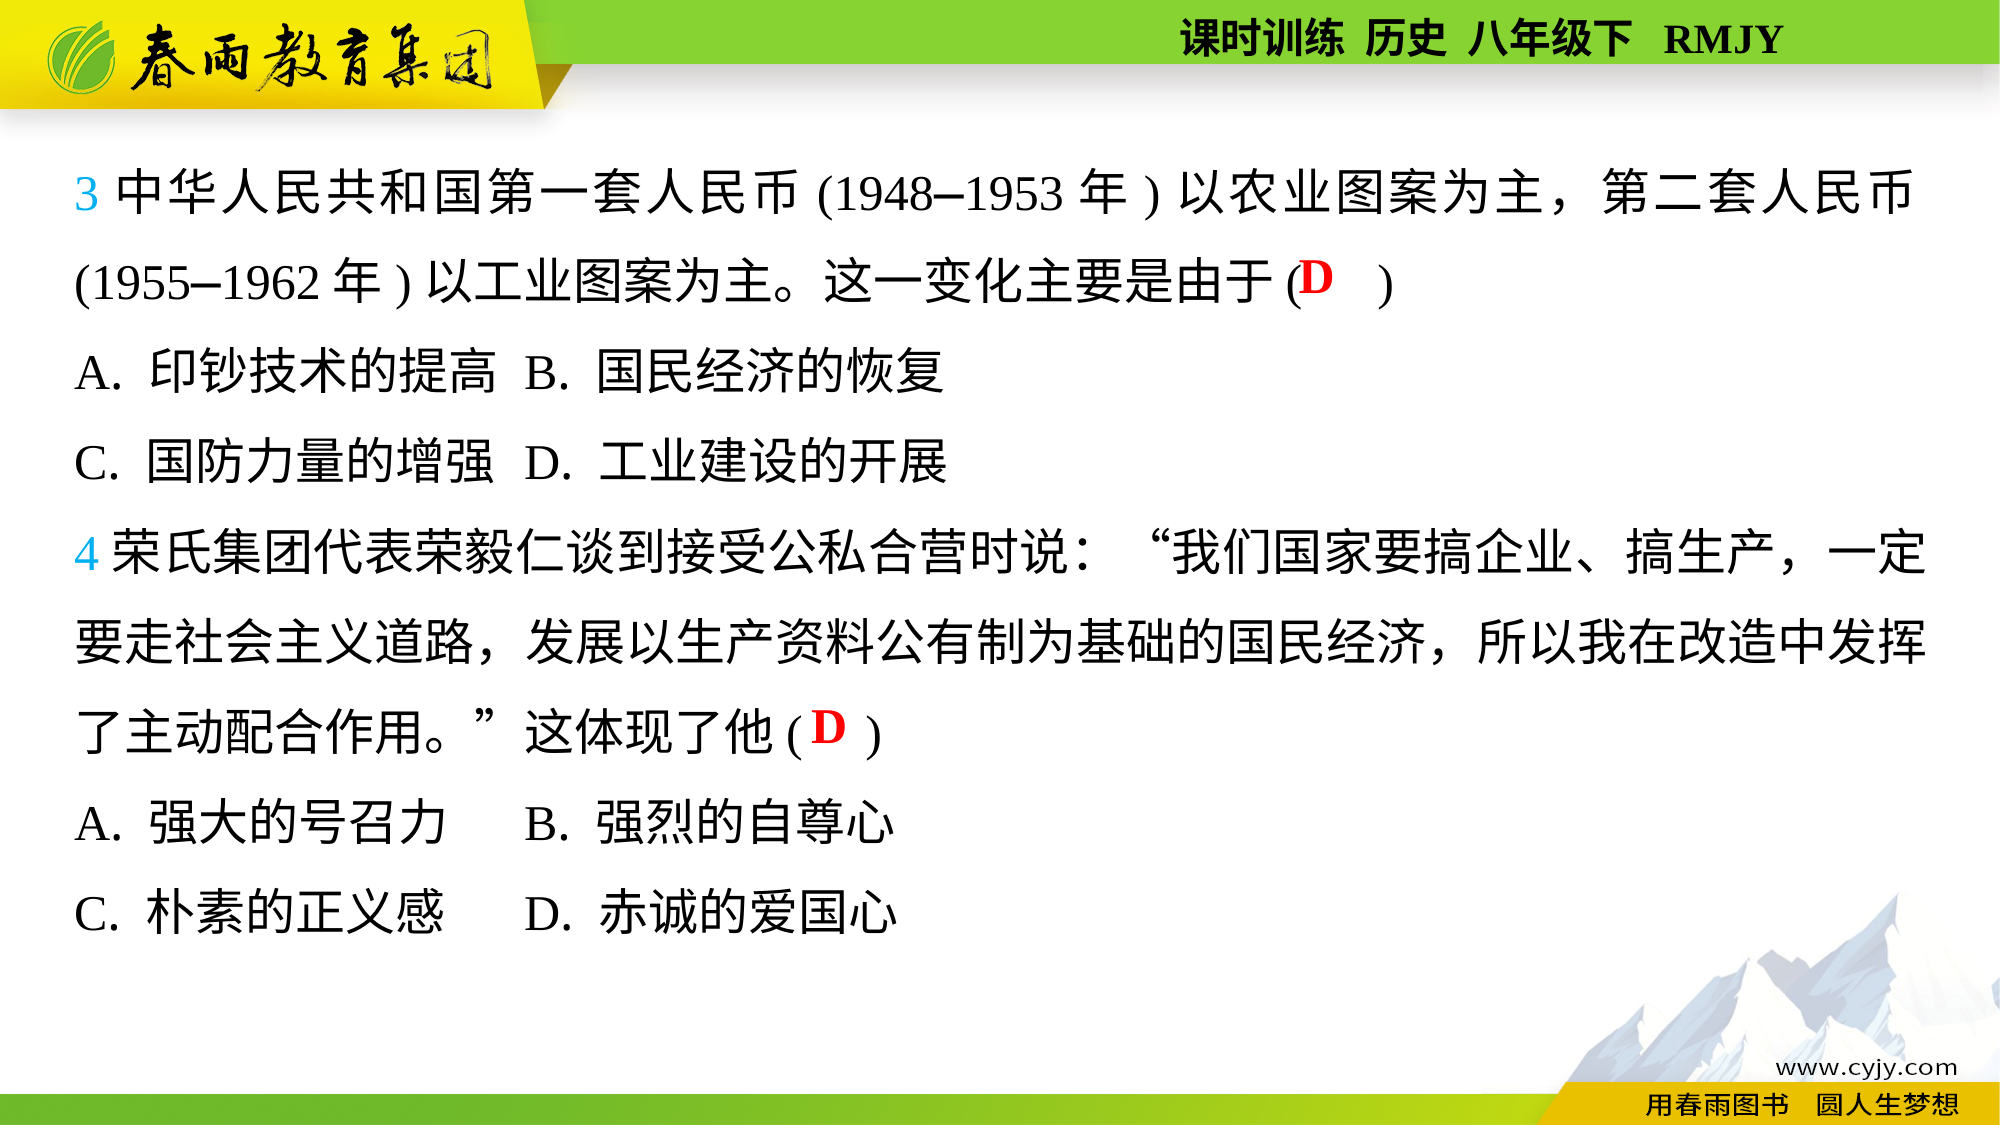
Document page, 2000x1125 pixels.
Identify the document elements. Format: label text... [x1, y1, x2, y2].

text_box D [1283, 236, 1350, 311]
list 3中华人民共和国第一套人民币(1948—1953年)以农业图案为主，第二套人民币(1955—1962年)以工业图案为主。这一变化主要是由于( ) A. 印钞技术的提高 B. 国民经济的恢复 C. 国防力量的增强 D. 工业建设的开展 4荣氏集团代表荣毅仁谈到接受公私合营时说：“我们国家要搞企业、搞生产，一定要走社会主义道路，发展以生产资料公有制为基础的国民经济，所以我在改造中发挥了主动配合作用。”这体现了他( ) A. 强大的号召力 B. 强烈的自尊心 C. 朴素的正义感 D. 赤诚的爱国心 [59, 122, 1944, 944]
text_box D [796, 686, 863, 762]
picture [0, 0, 2000, 1125]
